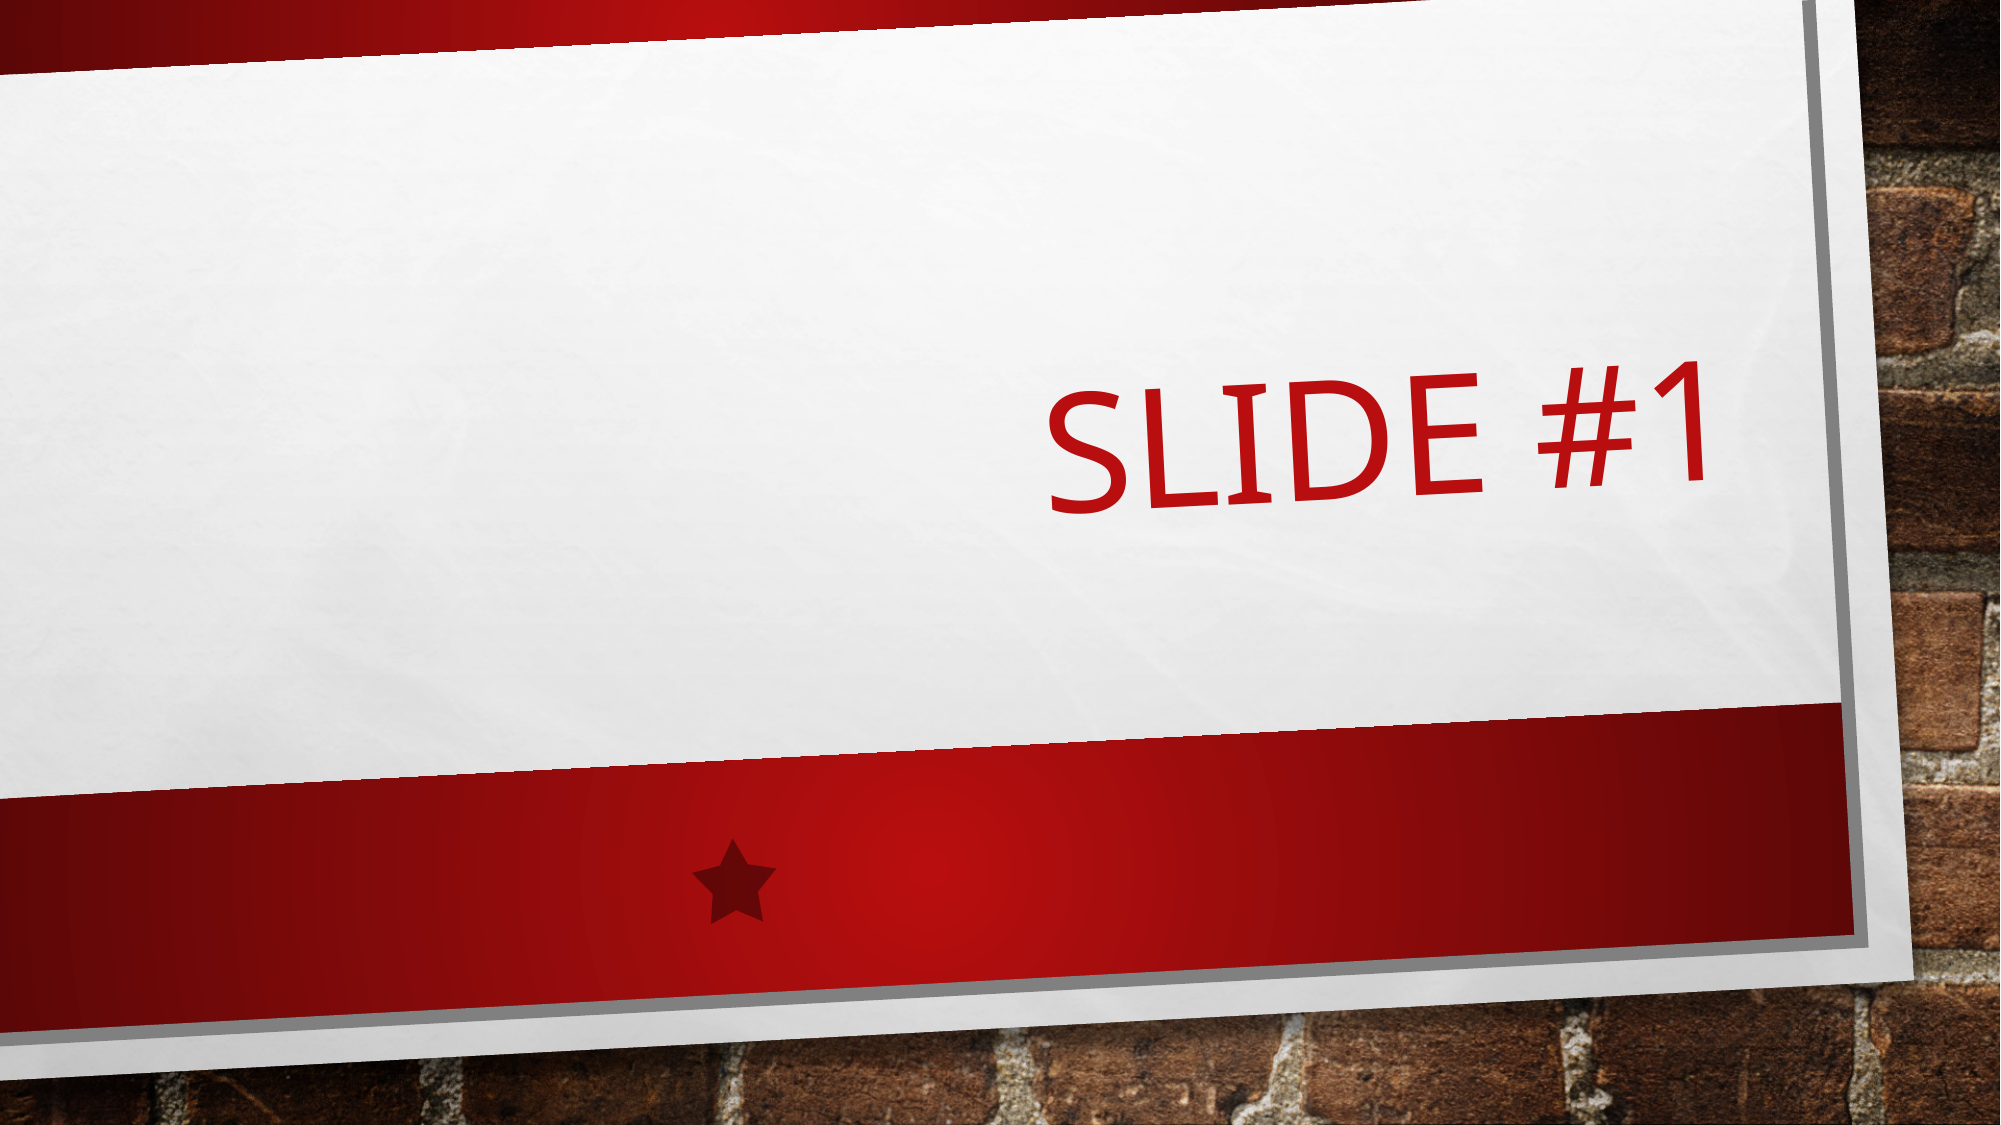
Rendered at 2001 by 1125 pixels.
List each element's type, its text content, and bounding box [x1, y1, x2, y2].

title Slide #1 [135, 67, 1758, 605]
picture [0, 0, 2000, 1125]
